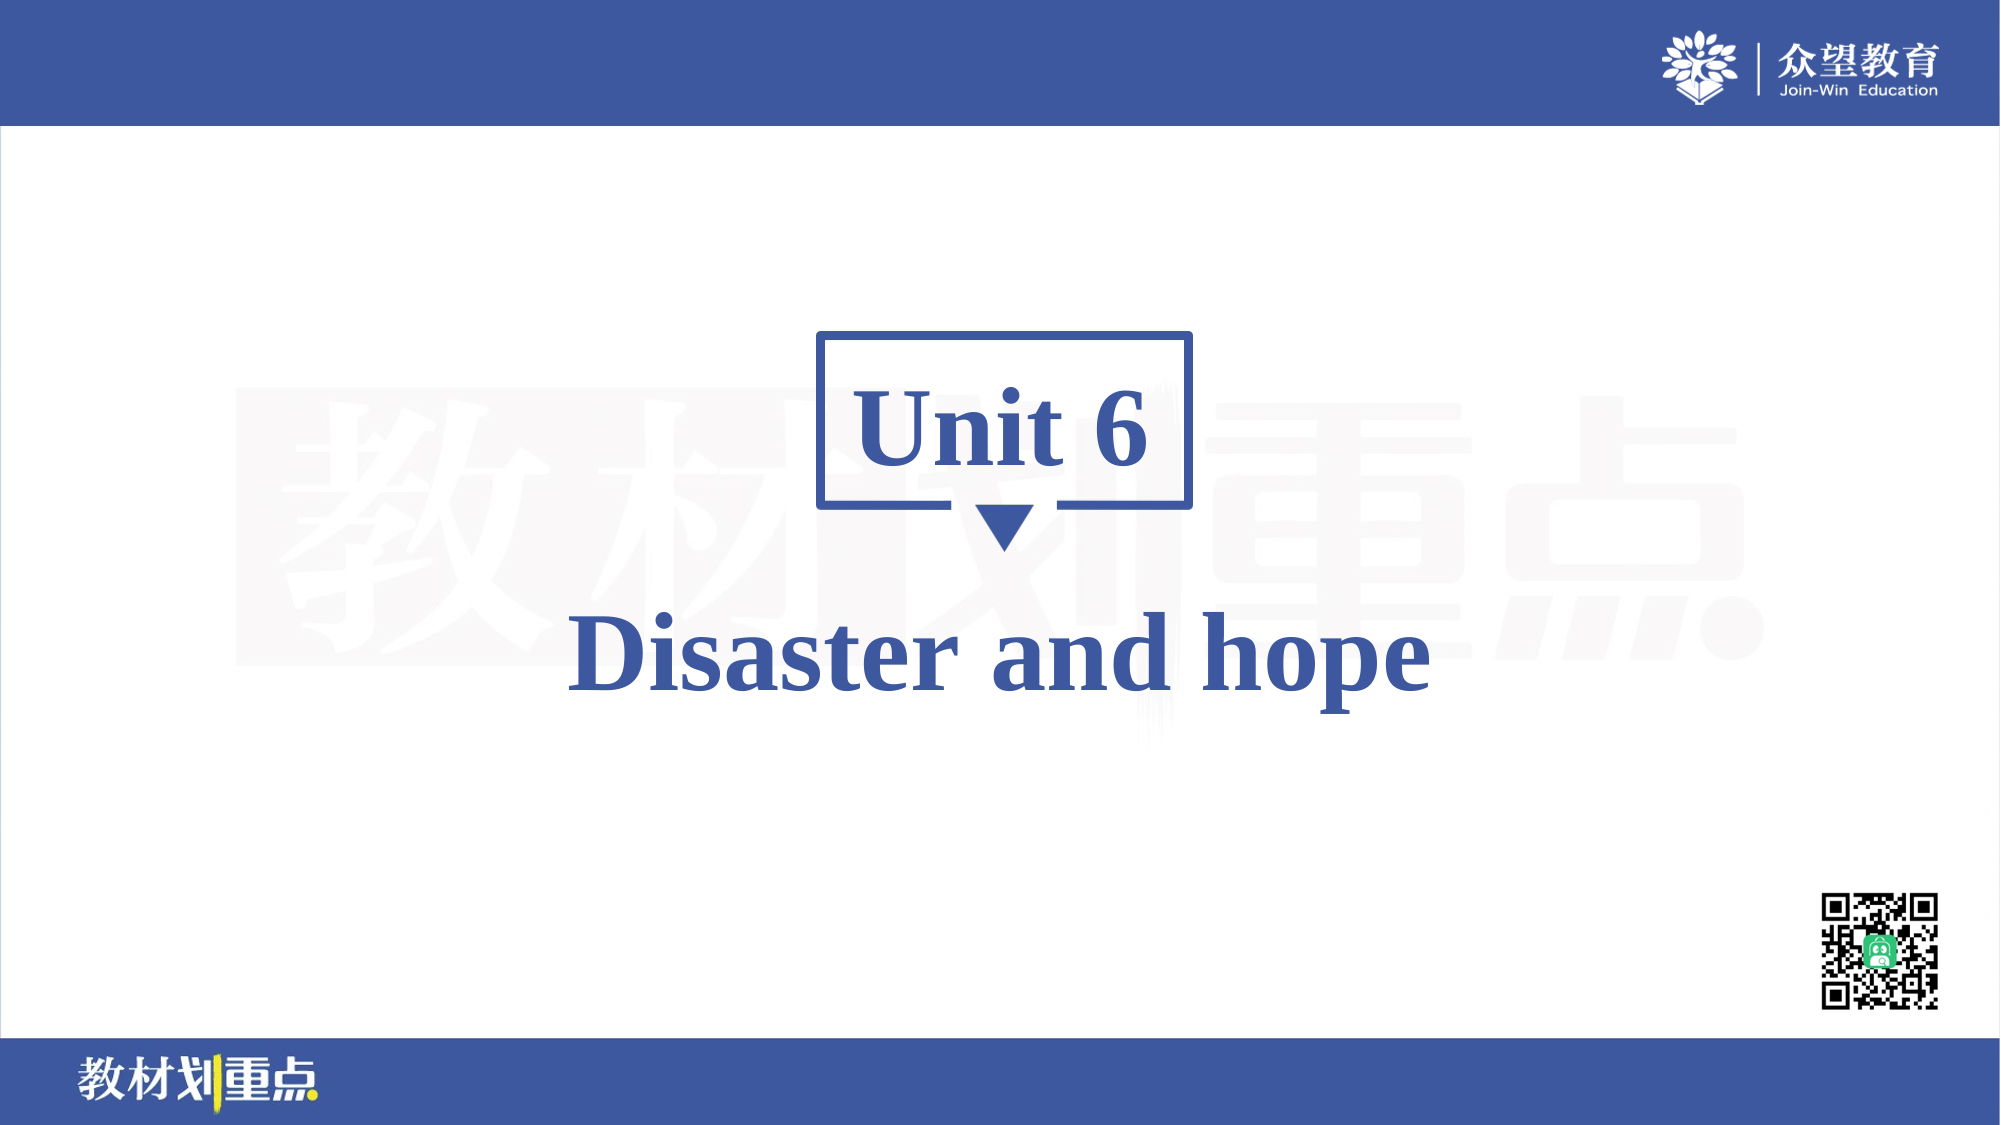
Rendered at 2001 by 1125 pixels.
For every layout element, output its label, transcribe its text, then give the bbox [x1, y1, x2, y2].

picture [0, 0, 2000, 572]
text_box Unit 6 [811, 341, 1190, 495]
text_box Disaster and hope [0, 572, 2000, 822]
picture [0, 822, 2000, 1125]
